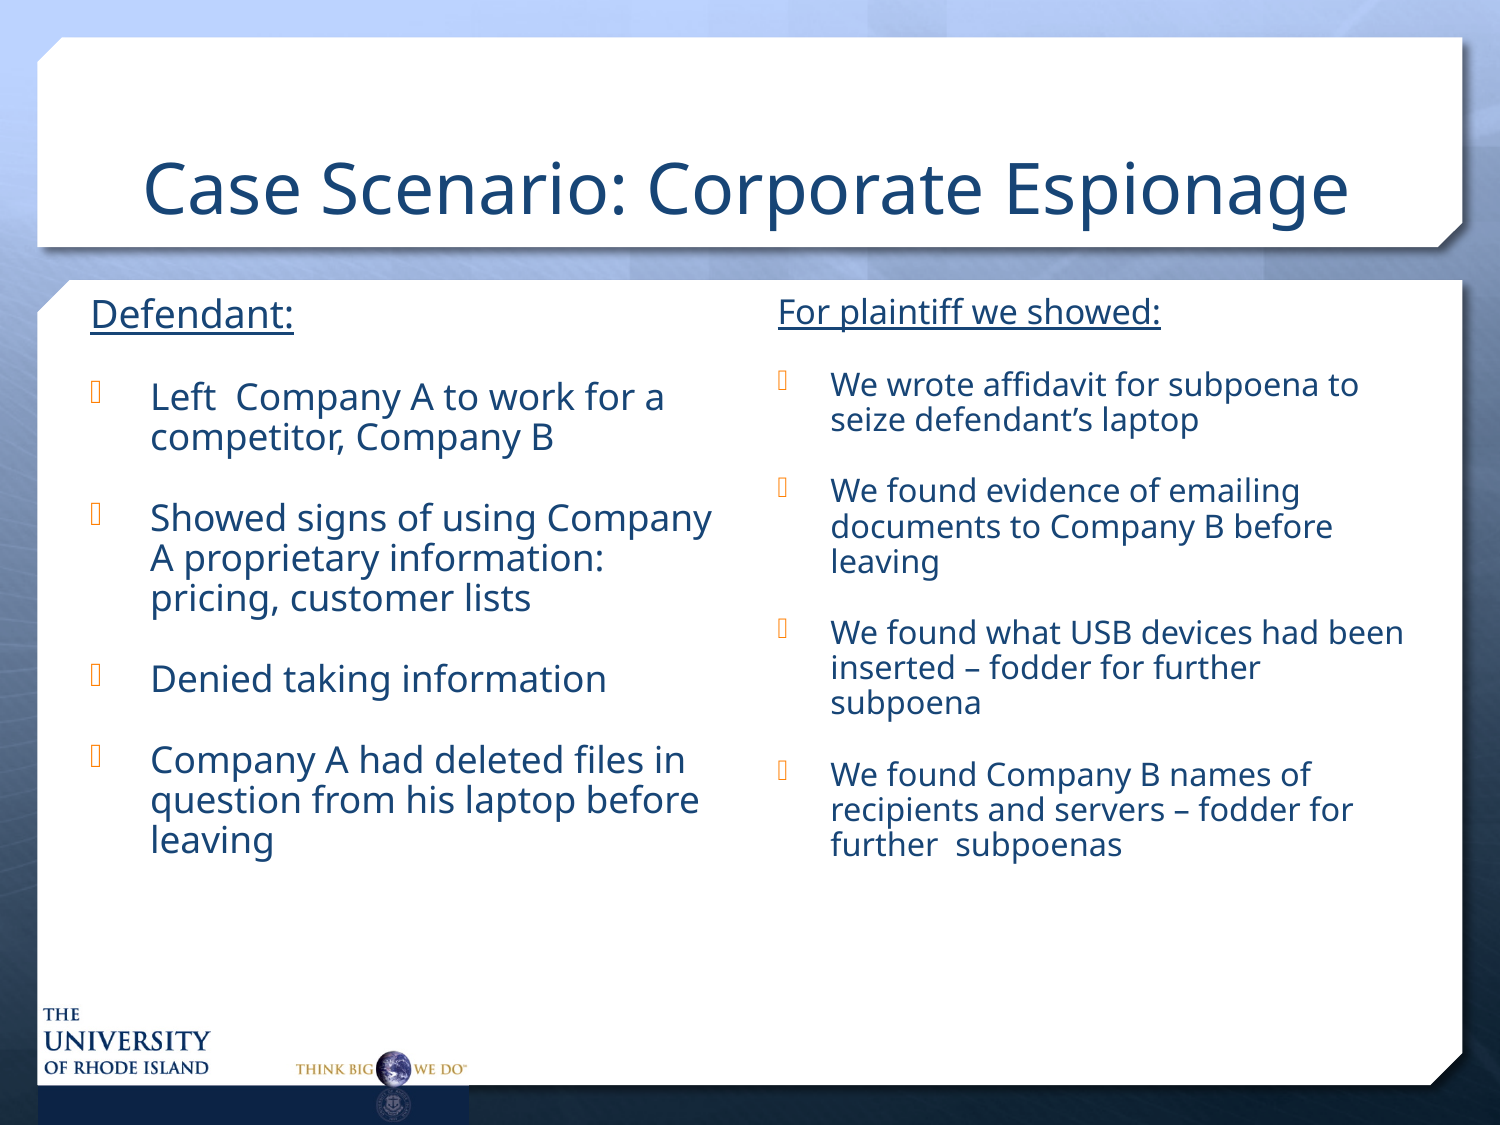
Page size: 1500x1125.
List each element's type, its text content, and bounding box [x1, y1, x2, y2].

title Case Scenario: Corporate Espionage [127, 48, 1372, 236]
list For plaintiff we showed: We wrote affidavit for subpoena to seize defendant’s laptop We found evidence of emailing documents to Company B before leaving We found what USB devices had been inserted – fodder for further subpoena We found Company B names of recipients and servers – fodder for further subpoenas [762, 287, 1425, 875]
list Defendant: Left Company A to work for a competitor, Company B Showed signs of using Company A proprietary information: pricing, customer lists Denied taking information Company A had deleted files in question from his laptop before leaving [75, 287, 738, 875]
picture [37, 1004, 469, 1125]
